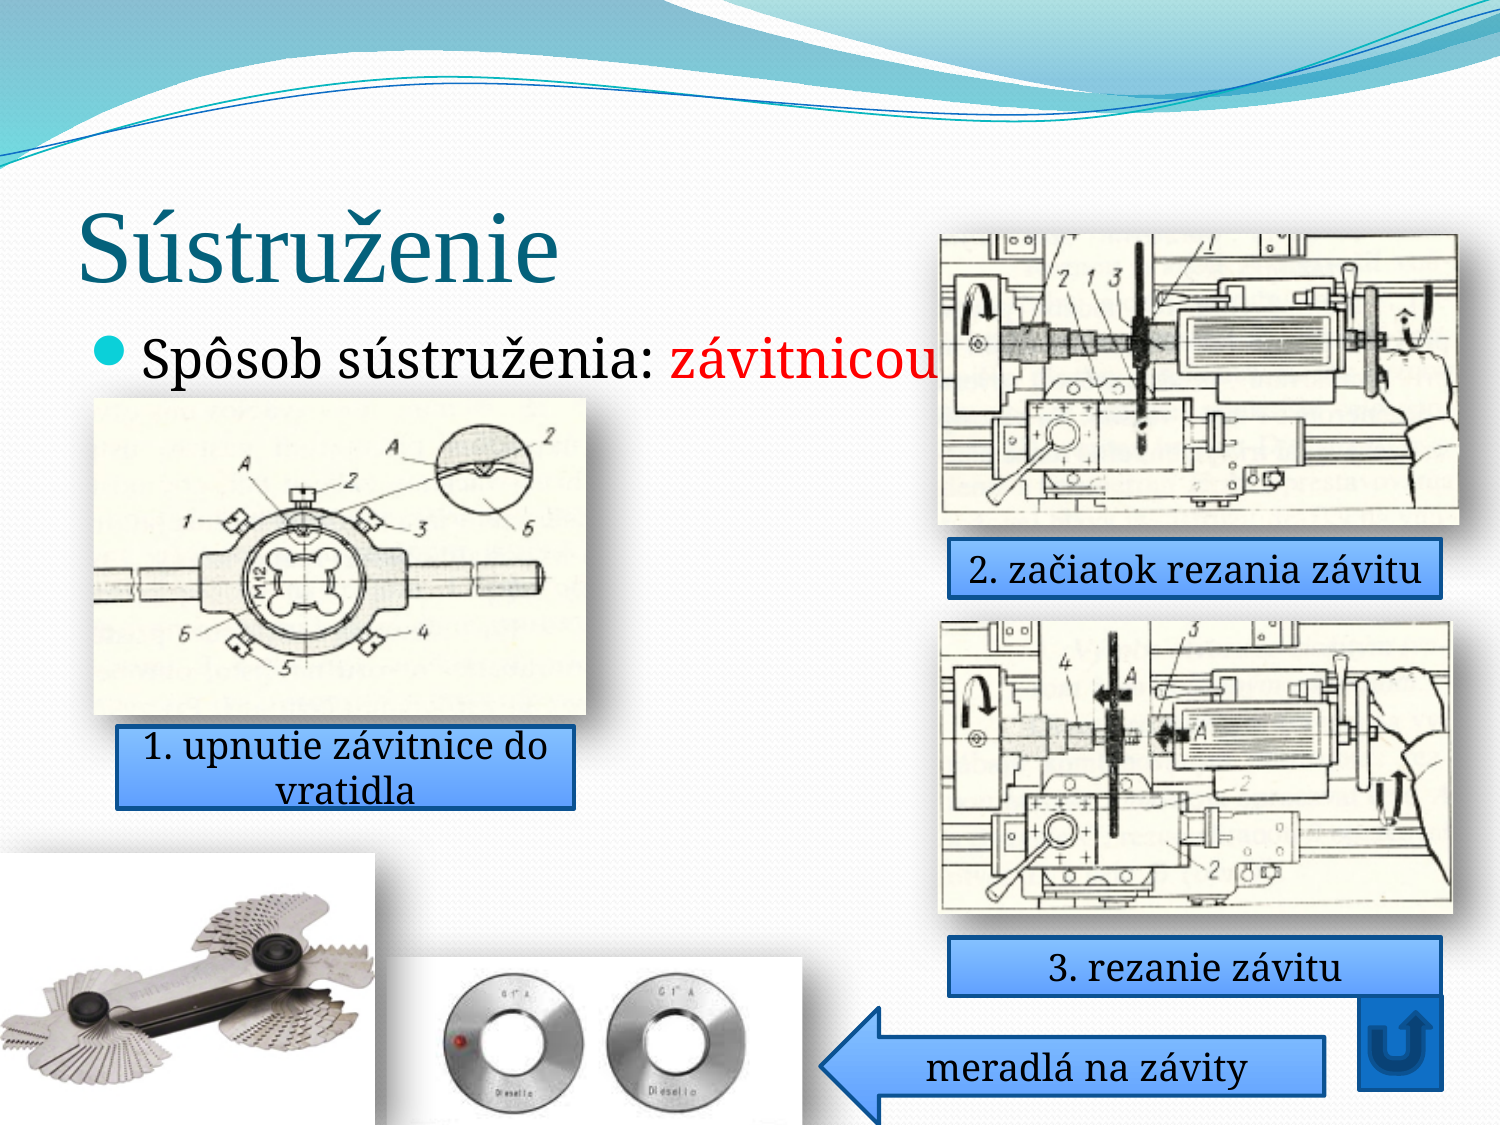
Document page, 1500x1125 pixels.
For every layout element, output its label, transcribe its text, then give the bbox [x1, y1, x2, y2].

picture [937, 620, 1454, 915]
text_box 3. rezanie závitu [947, 935, 1443, 998]
picture [93, 398, 587, 716]
text_box [1357, 994, 1444, 1092]
text_box 2. začiatok rezania závitu [947, 537, 1443, 600]
list Spôsob sústruženia: závitnicou [75, 317, 1425, 1038]
picture [937, 234, 1460, 525]
text_box 1. upnutie závitnice do vratidla [115, 727, 576, 811]
title Sústruženie [75, 115, 1425, 303]
picture [386, 956, 803, 1125]
picture [0, 853, 376, 1125]
text_box meradlá na závity [818, 1005, 1327, 1125]
